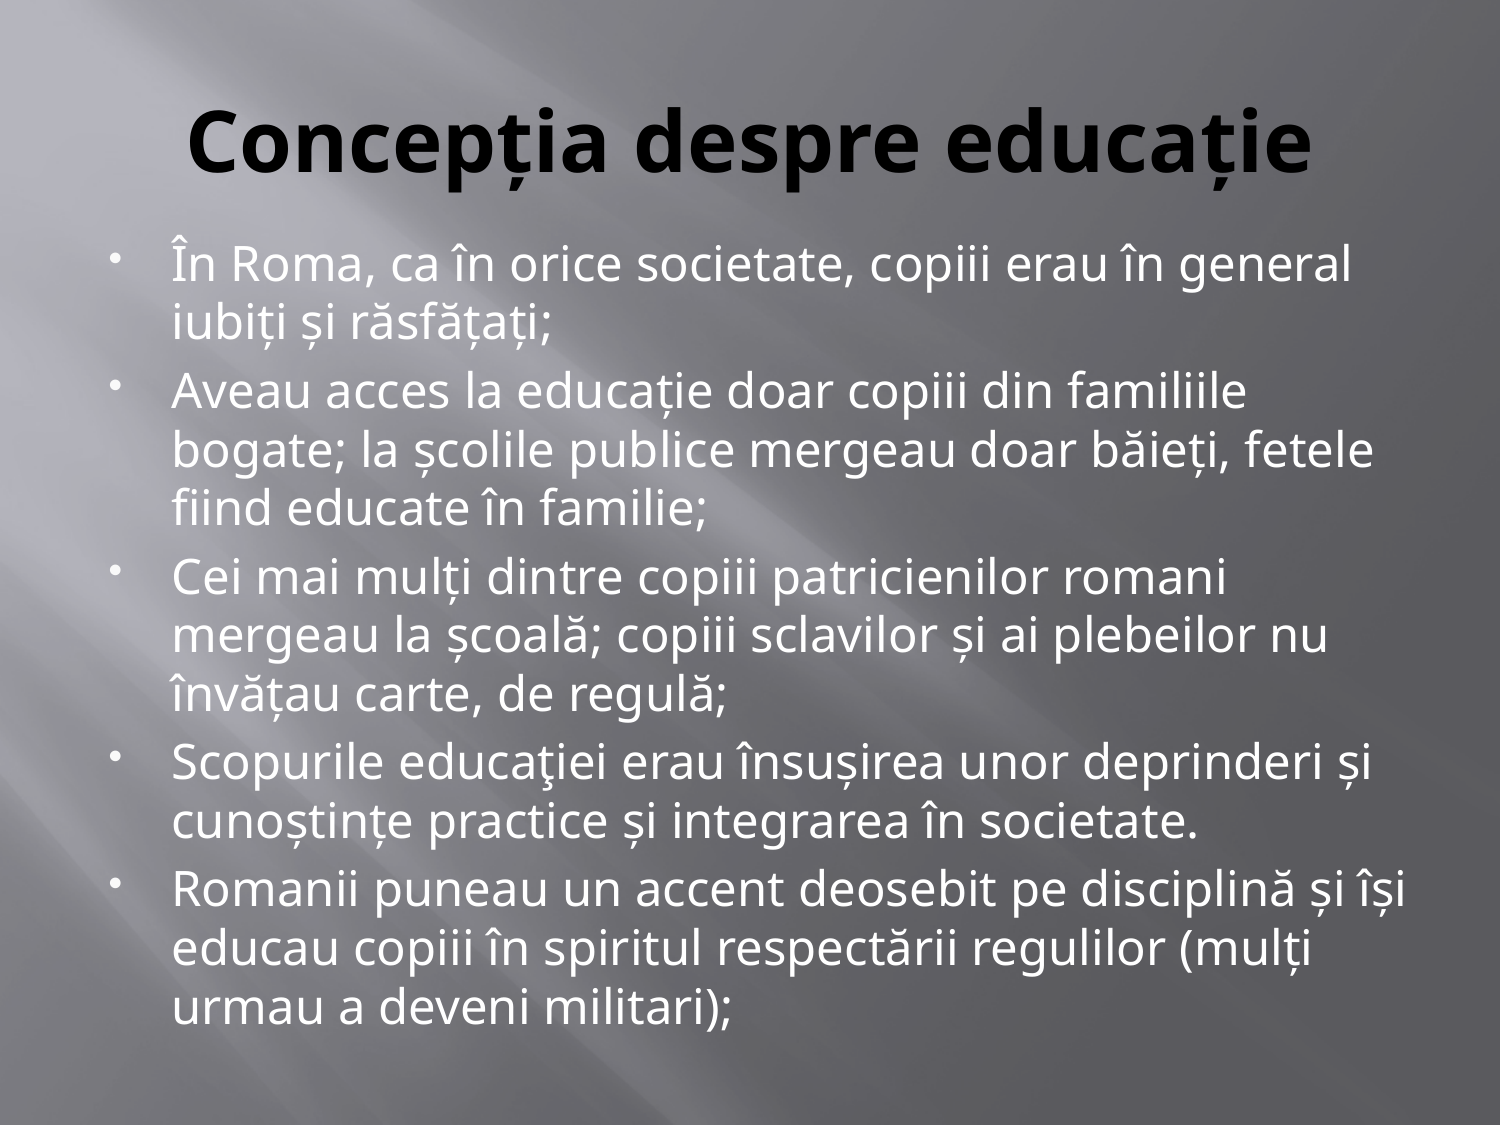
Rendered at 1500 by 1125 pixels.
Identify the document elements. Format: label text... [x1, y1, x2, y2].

list În Roma, ca în orice societate, copiii erau în general iubiți și răsfățați; Aveau acces la educație doar copiii din familiile bogate; la școlile publice mergeau doar băieți, fetele fiind educate în familie; Cei mai mulți dintre copiii patricienilor romani mergeau la școală; copiii sclavilor și ai plebeilor nu învățau carte, de regulă; Scopurile educaţiei erau însușirea unor deprinderi și cunoștințe practice și integrarea în societate. Romanii puneau un accent deosebit pe disciplină și își educau copiii în spiritul respectării regulilor (mulți urmau a deveni militari); [75, 224, 1425, 1050]
title Concepția despre educație [75, 45, 1425, 224]
